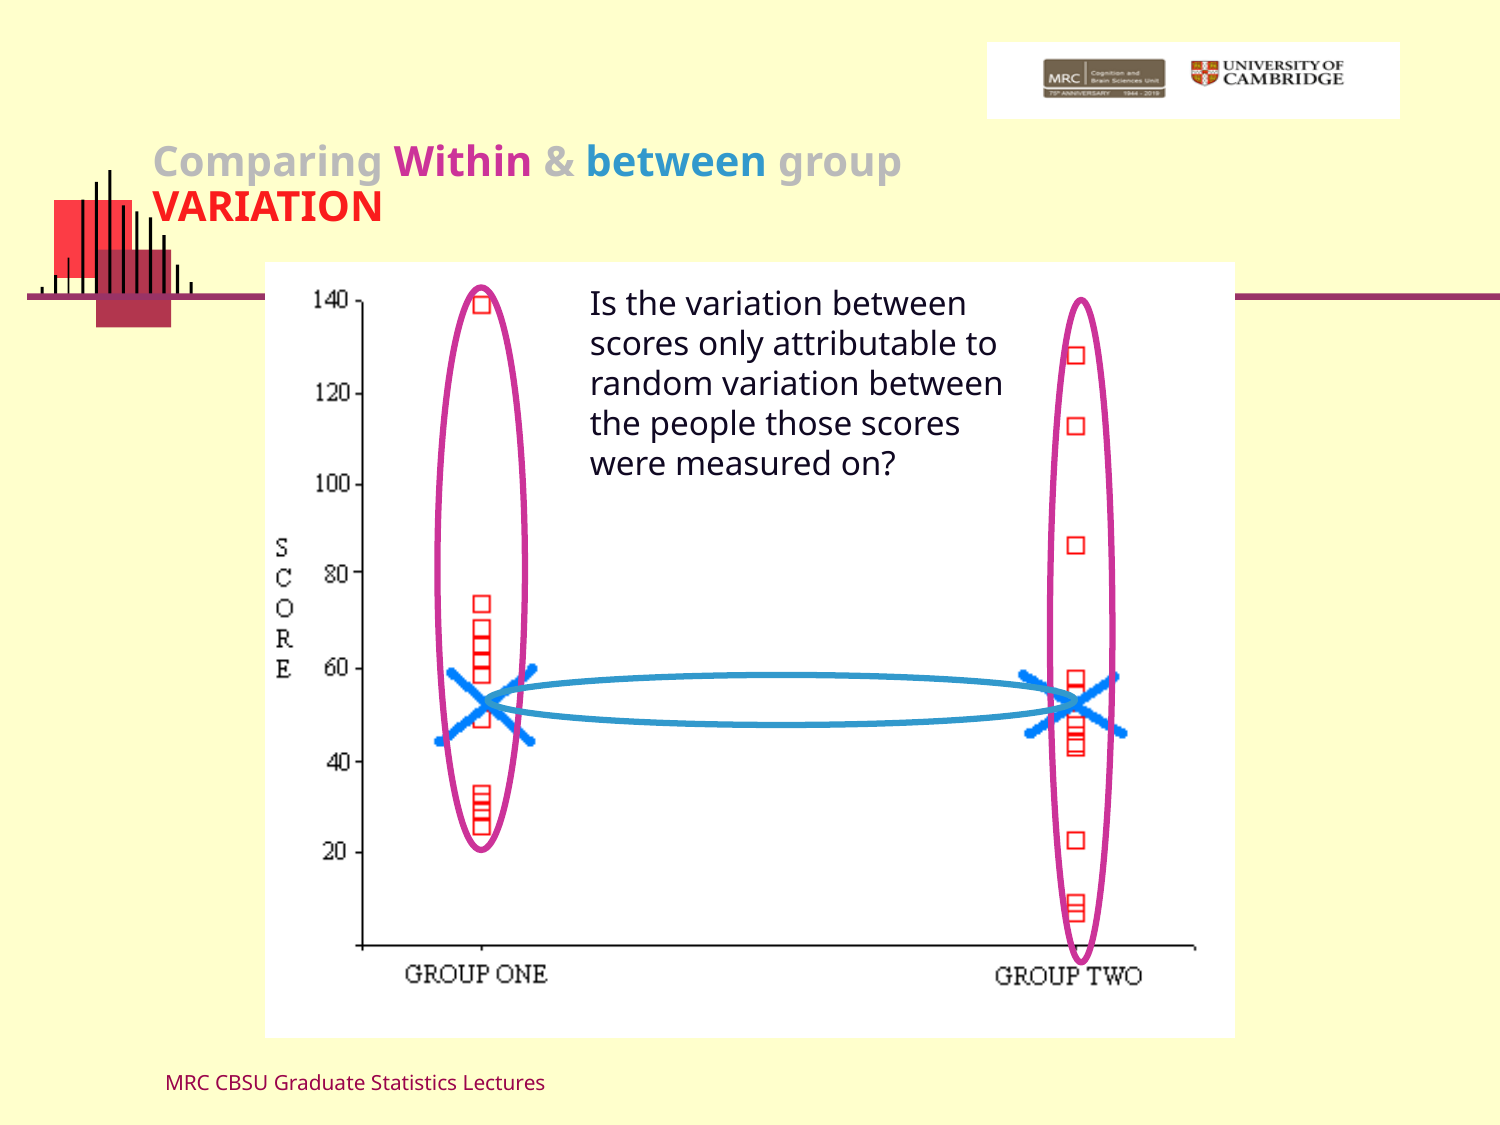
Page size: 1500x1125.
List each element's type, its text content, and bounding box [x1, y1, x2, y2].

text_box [265, 262, 1235, 1038]
picture [987, 42, 1400, 119]
footer MRC CBSU Graduate Statistics Lectures [149, 1062, 988, 1101]
title Comparing Within & between group VARIATION [137, 137, 988, 233]
